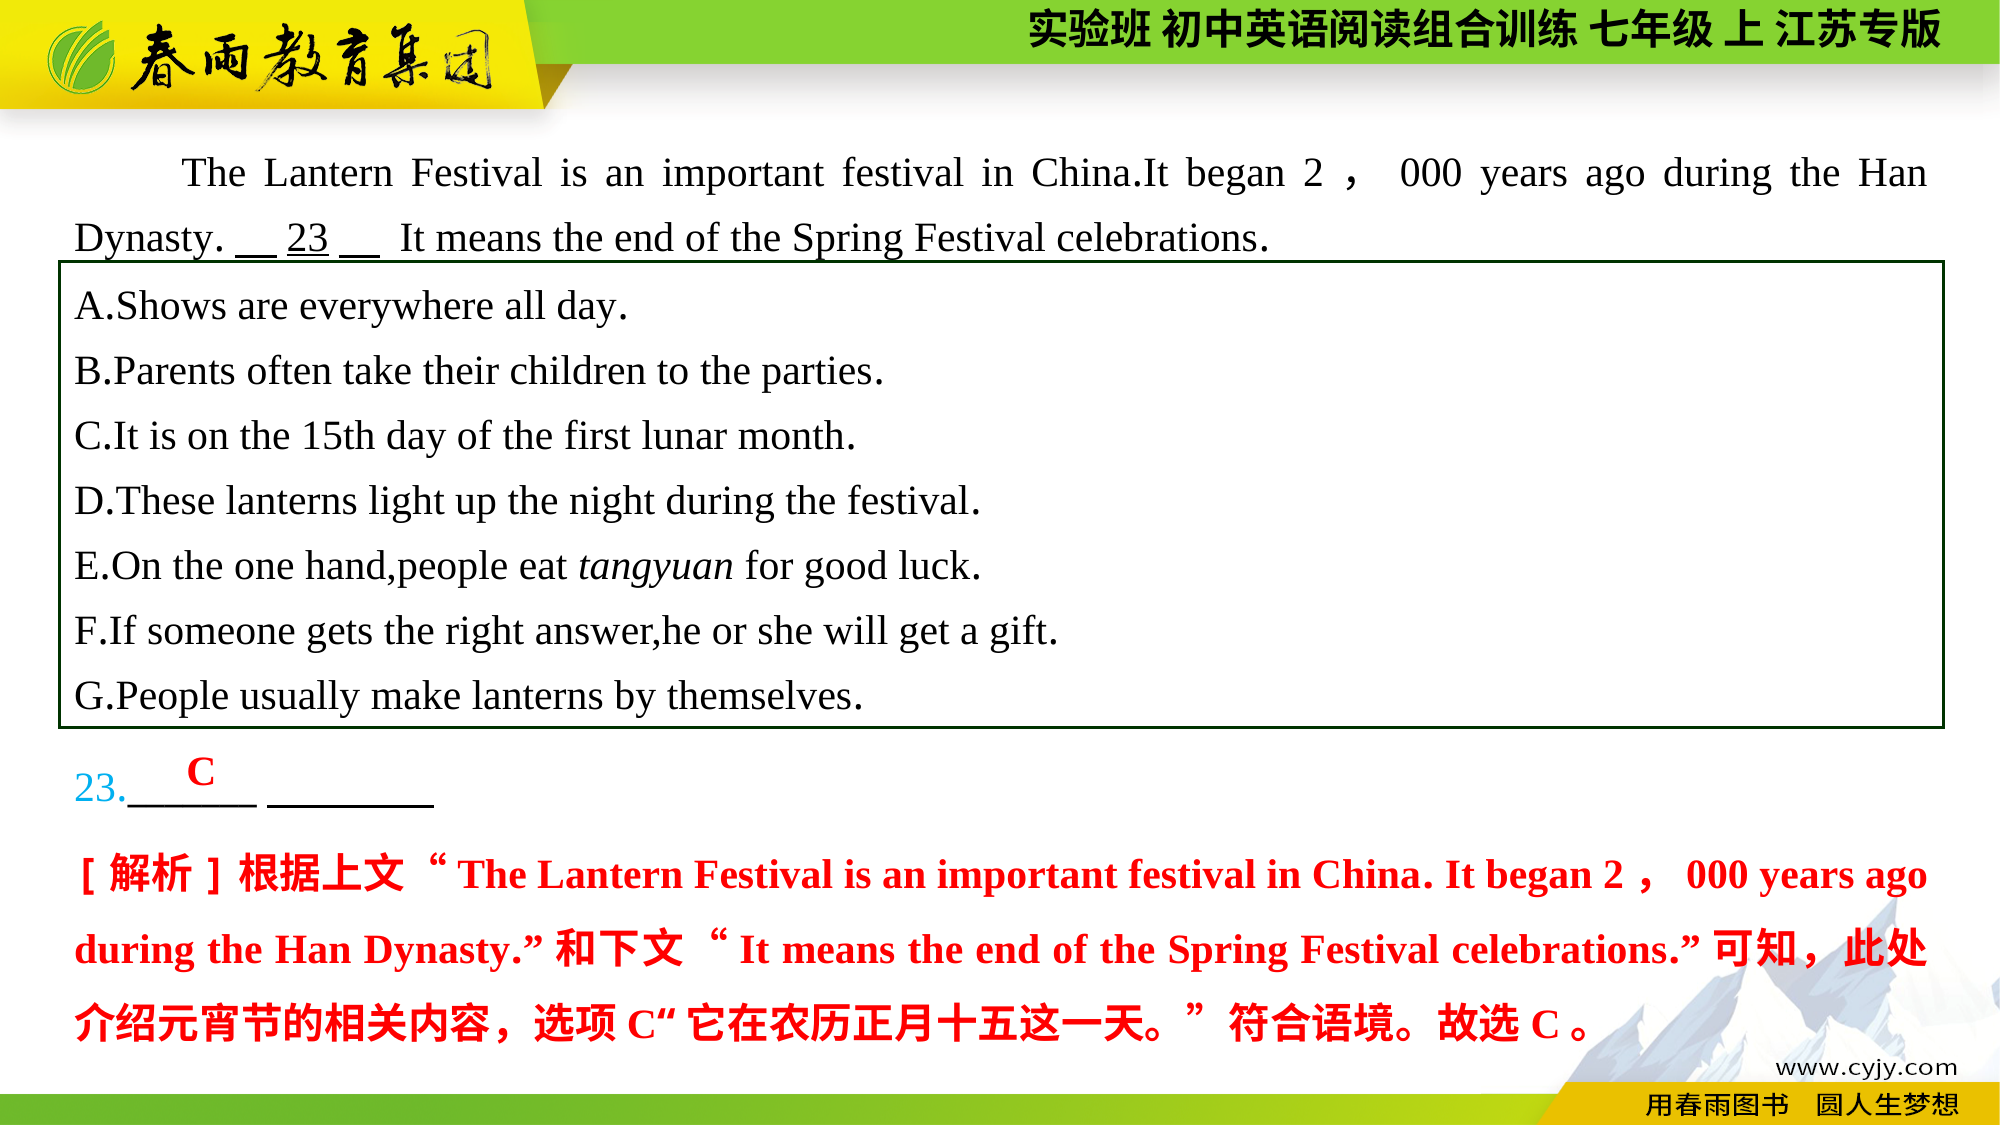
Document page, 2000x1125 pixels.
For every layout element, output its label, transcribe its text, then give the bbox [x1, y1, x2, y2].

text_box A.Shows are everywhere all day. B.Parents often take their children to the parties. C.It is on the 15th day of the first lunar month. D.These lanterns light up the night during the festival. E.On the one hand,people eat tangyuan for good luck. F.If someone gets the right answer,he or she will get a gift. G.People usually make lanterns by themselves. [59, 255, 1944, 261]
picture [0, 0, 2000, 1125]
text_box [解析]根据上文“The Lantern Festival is an important festival in China. It began 2，000 years ago during the Han Dynasty.”和下文“It means the end of the Spring Festival celebrations.”可知，此处介绍元宵节的相关内容，选项C“它在农历正月十五这一天。”符合语境。故选C。 [59, 813, 1944, 1054]
text_box 23._______ [59, 727, 1944, 813]
text_box C [171, 736, 232, 802]
list The Lantern Festival is an important festival in China.It began 2，000 years ago during the Han Dynasty. 23 It means the end of the Spring Festival celebrations. [59, 122, 1944, 255]
text_box [59, 261, 1944, 727]
